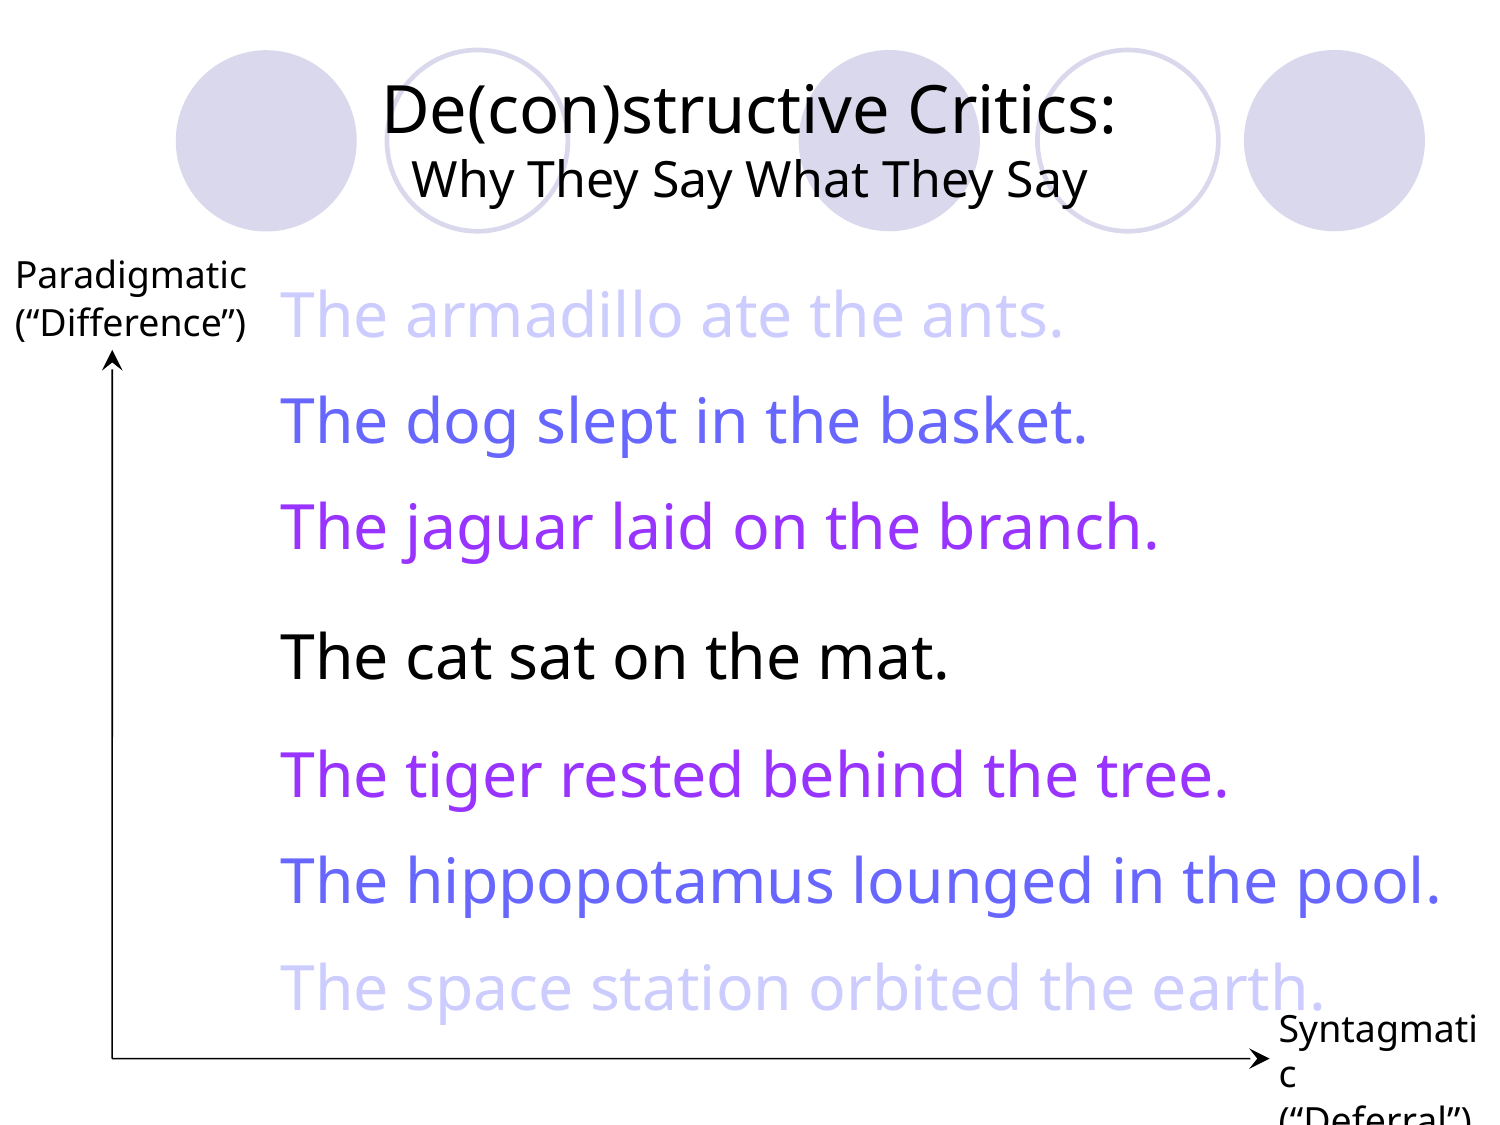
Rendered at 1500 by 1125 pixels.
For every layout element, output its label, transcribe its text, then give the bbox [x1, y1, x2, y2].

text_box The cat sat on the mat. [265, 609, 1500, 700]
text_box The armadillo ate the ants. The dog slept in the basket. The jaguar laid on the branch. [265, 267, 1500, 570]
text_box Syntagmatic (“Deferral”) [1263, 997, 1500, 1125]
title De(con)structive Critics: Why They Say What They Say [74, 54, 1426, 221]
text_box The tiger rested behind the tree. The hippopotamus lounged in the pool. The space station orbited the earth. [265, 727, 1500, 1030]
text_box [101, 349, 123, 371]
text_box [1249, 1048, 1263, 1069]
text_box Paradigmatic (“Difference”) [0, 243, 278, 349]
